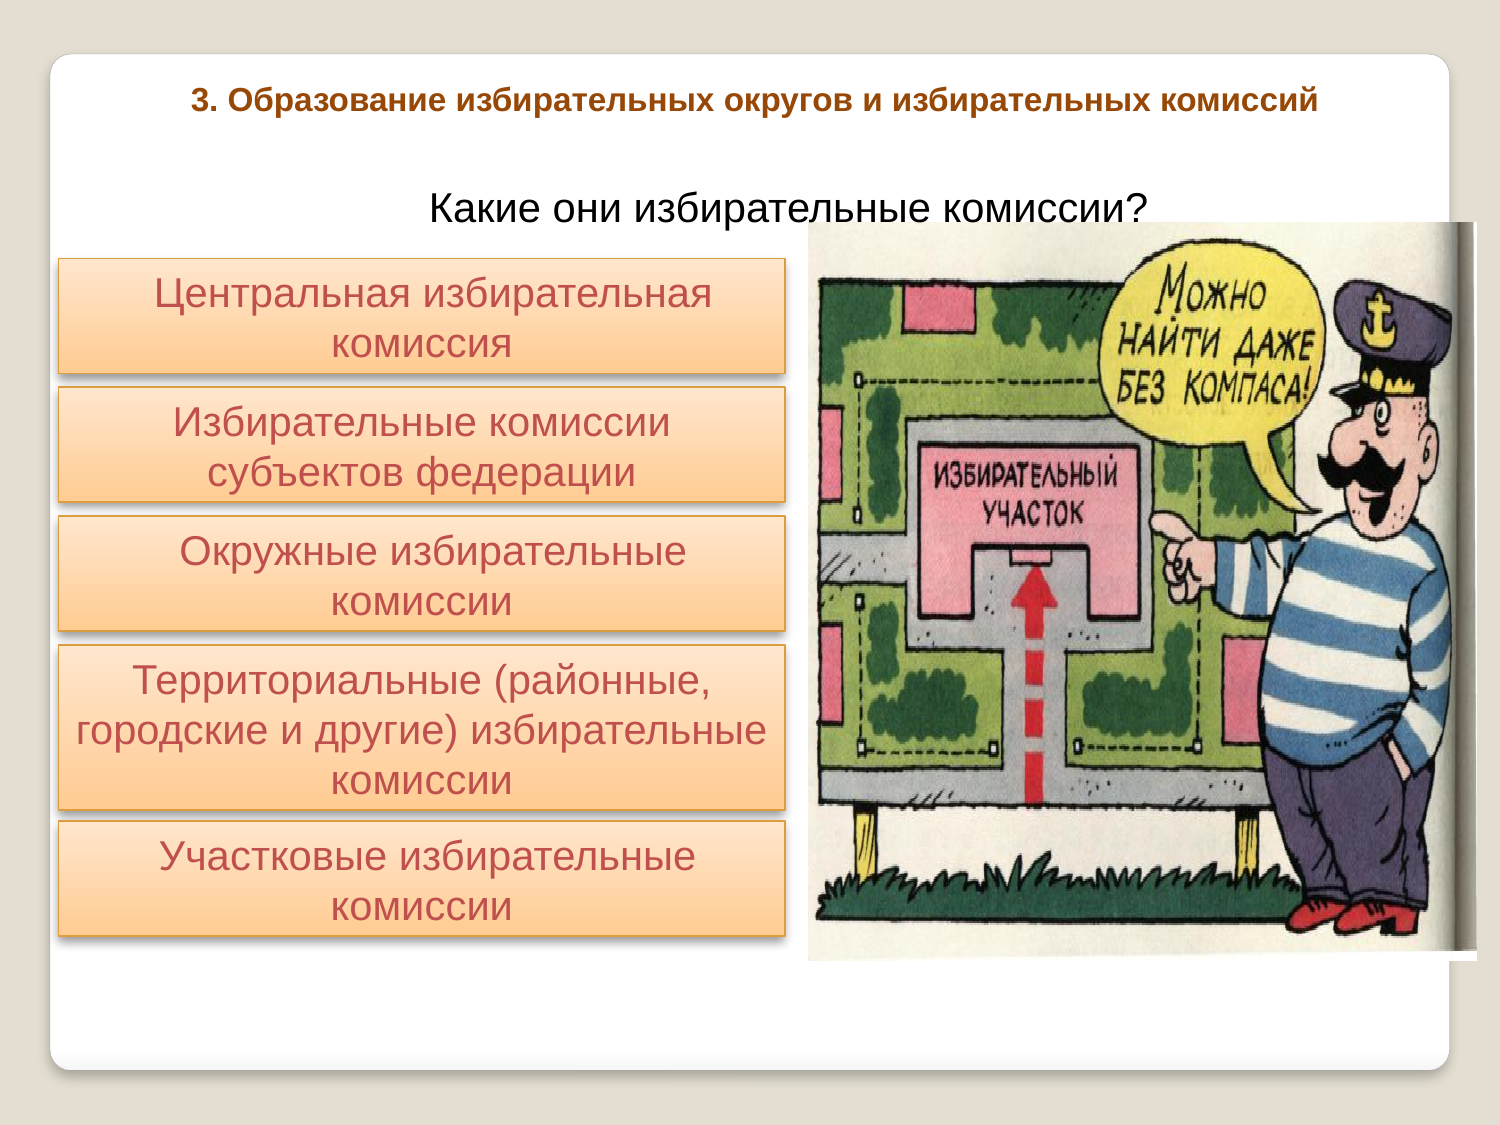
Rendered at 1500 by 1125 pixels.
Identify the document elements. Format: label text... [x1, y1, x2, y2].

text_box Участковые избирательные комиссии [58, 820, 786, 937]
text_box Территориальные (районные, городские и другие) избирательные комиссии [58, 644, 786, 811]
picture [808, 222, 1477, 962]
text_box Центральная избирательная комиссия [58, 258, 786, 374]
text_box Избирательные комиссии субъектов федерации [58, 386, 786, 503]
text_box Какие они избирательные комиссии? [81, 164, 1407, 290]
text_box 3. Образование избирательных округов и избирательных комиссий [58, 70, 1453, 126]
text_box Окружные избирательные комиссии [58, 515, 786, 632]
